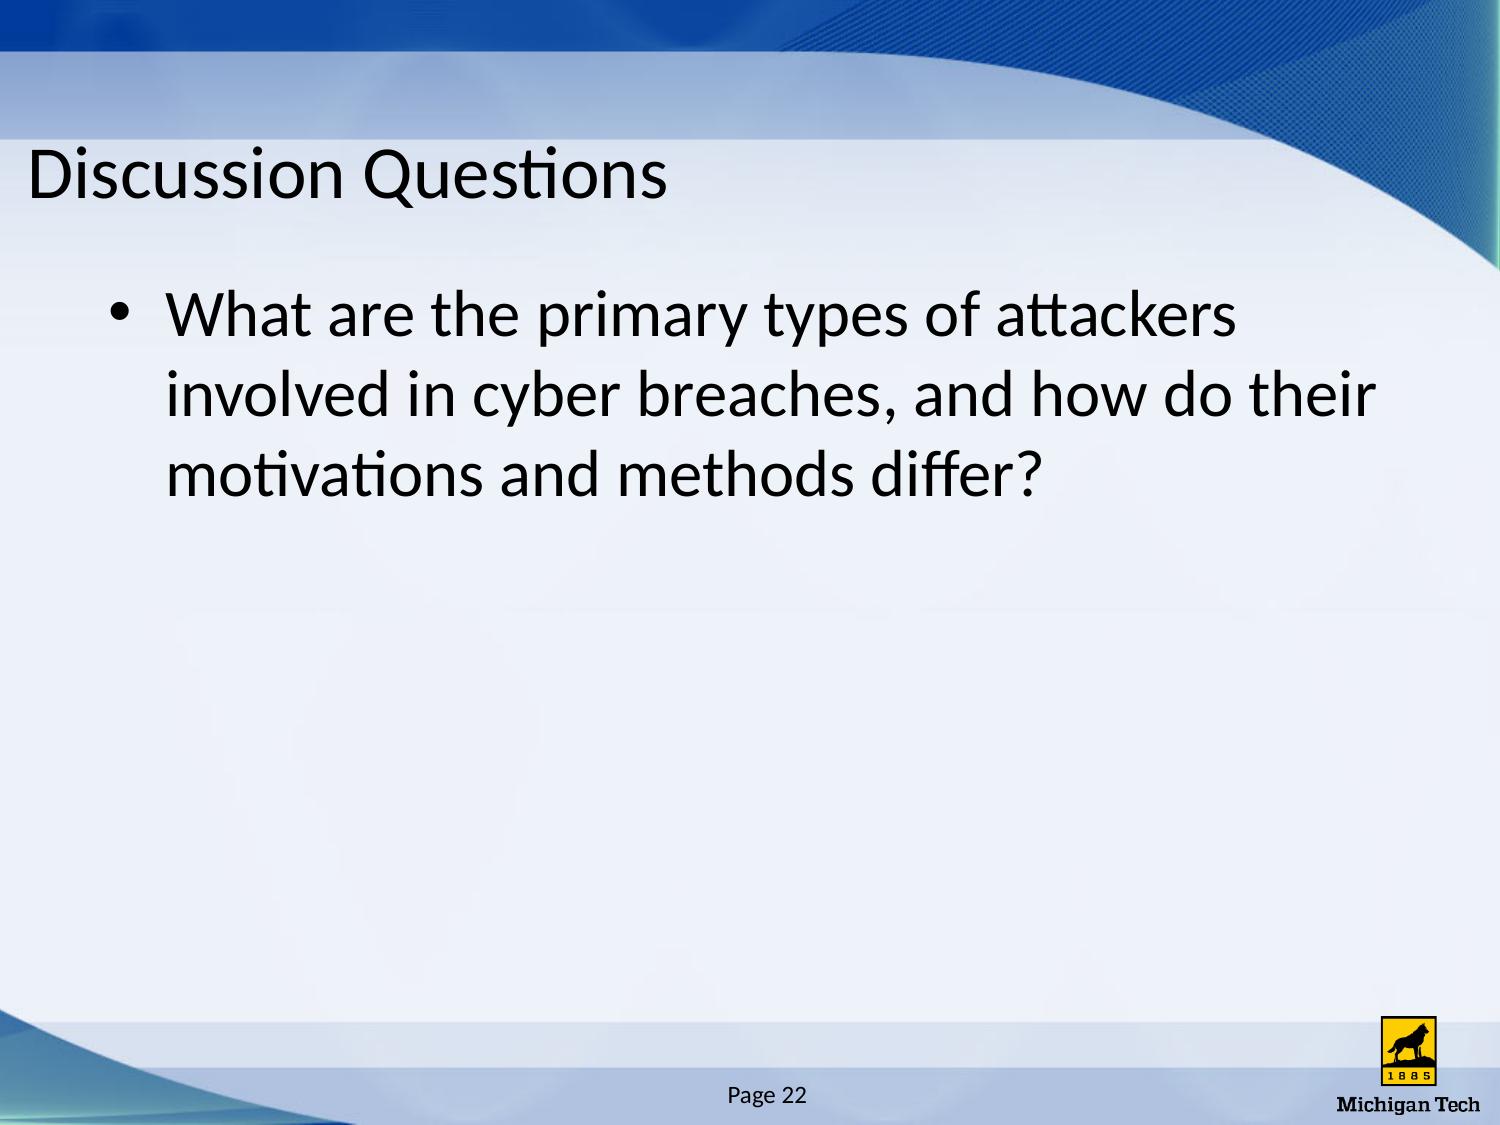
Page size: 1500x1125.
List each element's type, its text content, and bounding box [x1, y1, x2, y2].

picture [0, 0, 1500, 1125]
title Discussion Questions [12, 75, 1263, 263]
list What are the primary types of attackers involved in cyber breaches, and how do their motivations and methods differ? [75, 262, 1425, 1063]
